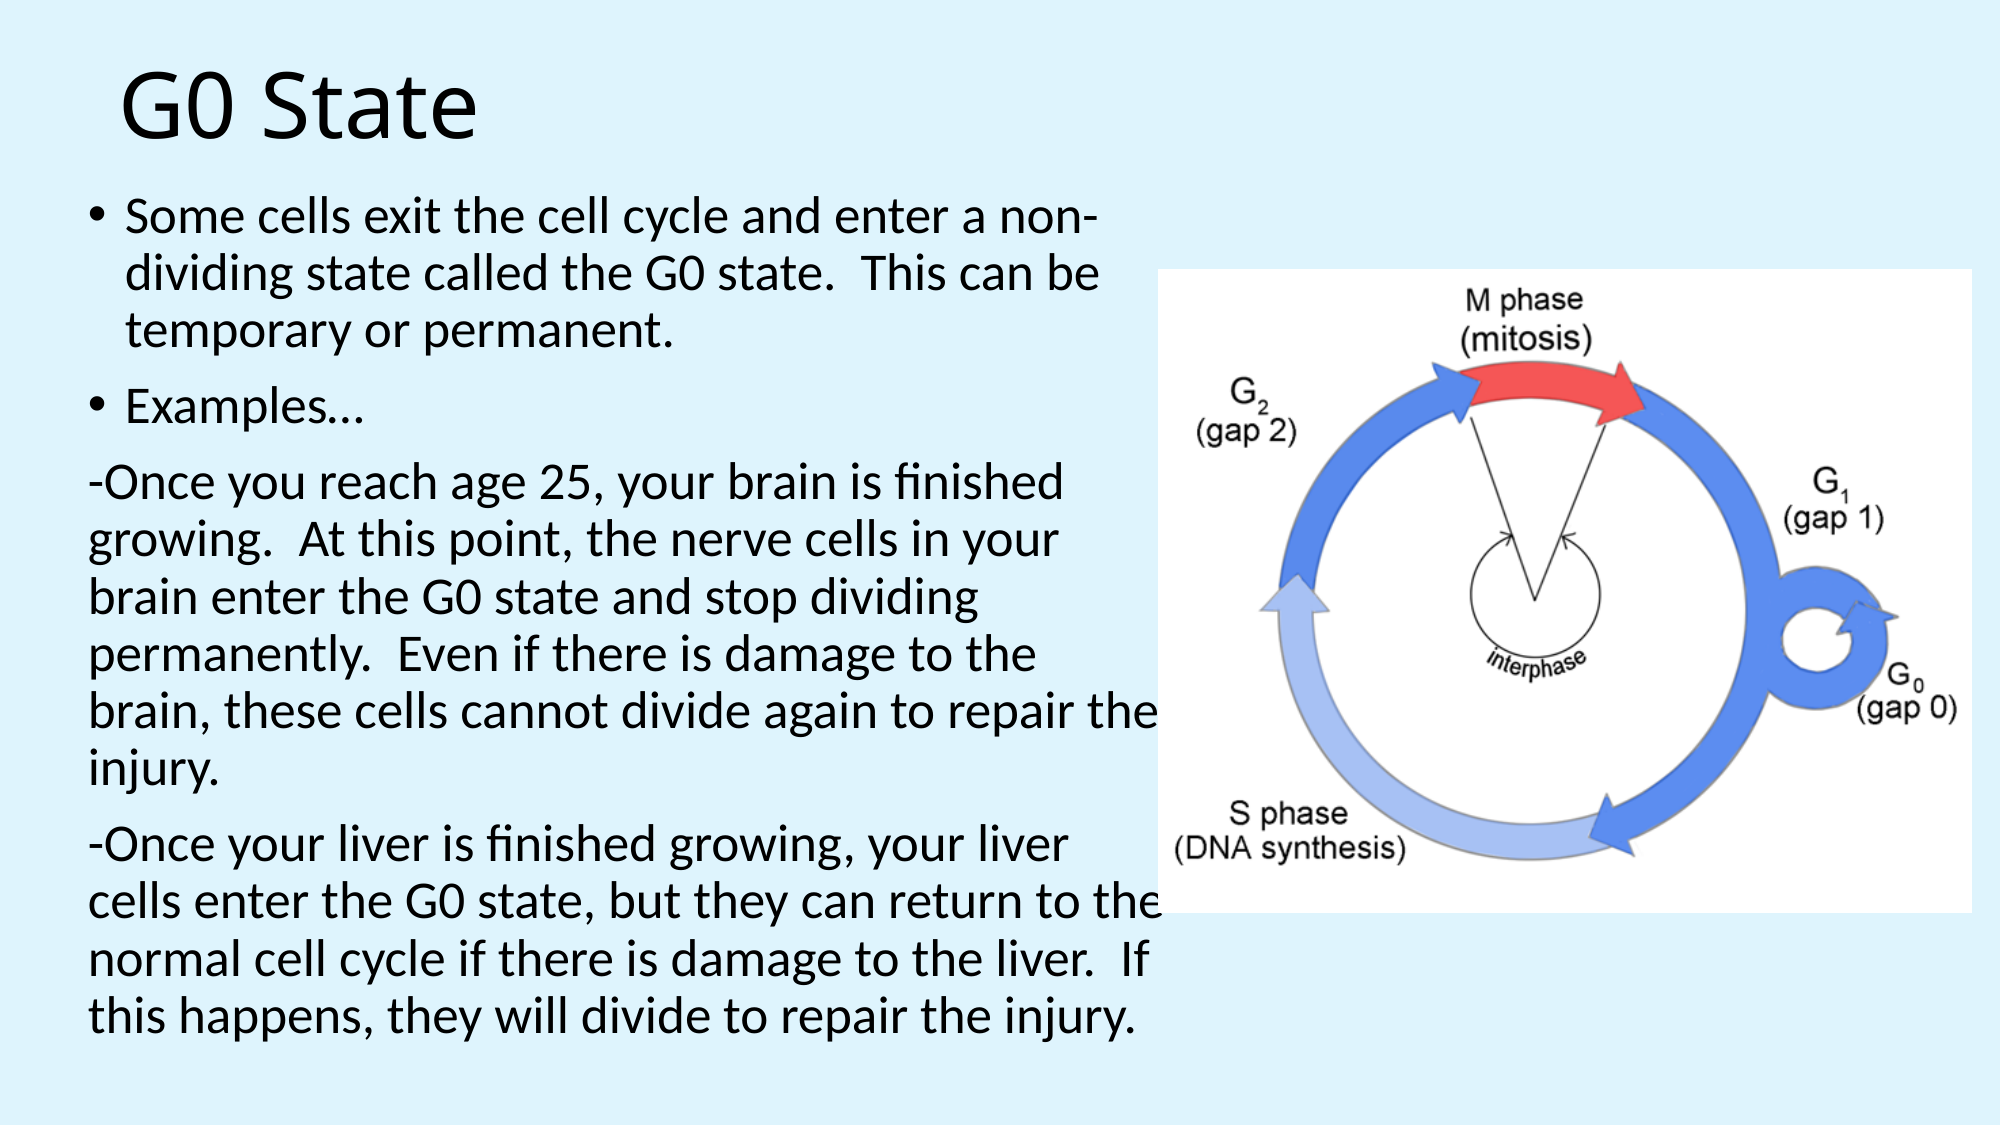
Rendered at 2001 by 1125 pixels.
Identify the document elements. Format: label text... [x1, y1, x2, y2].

list Some cells exit the cell cycle and enter a non-dividing state called the G0 state. This can be temporary or permanent. Examples… -Once you reach age 25, your brain is finished growing. At this point, the nerve cells in your brain enter the G0 state and stop dividing permanently. Even if there is damage to the brain, these cells cannot divide again to repair the injury. -Once your liver is finished growing, your liver cells enter the G0 state, but they can return to the normal cell cycle if there is damage to the liver. If this happens, they will divide to repair the injury. [72, 179, 1185, 1083]
title G0 State [103, 0, 1829, 218]
picture [1158, 269, 1972, 914]
